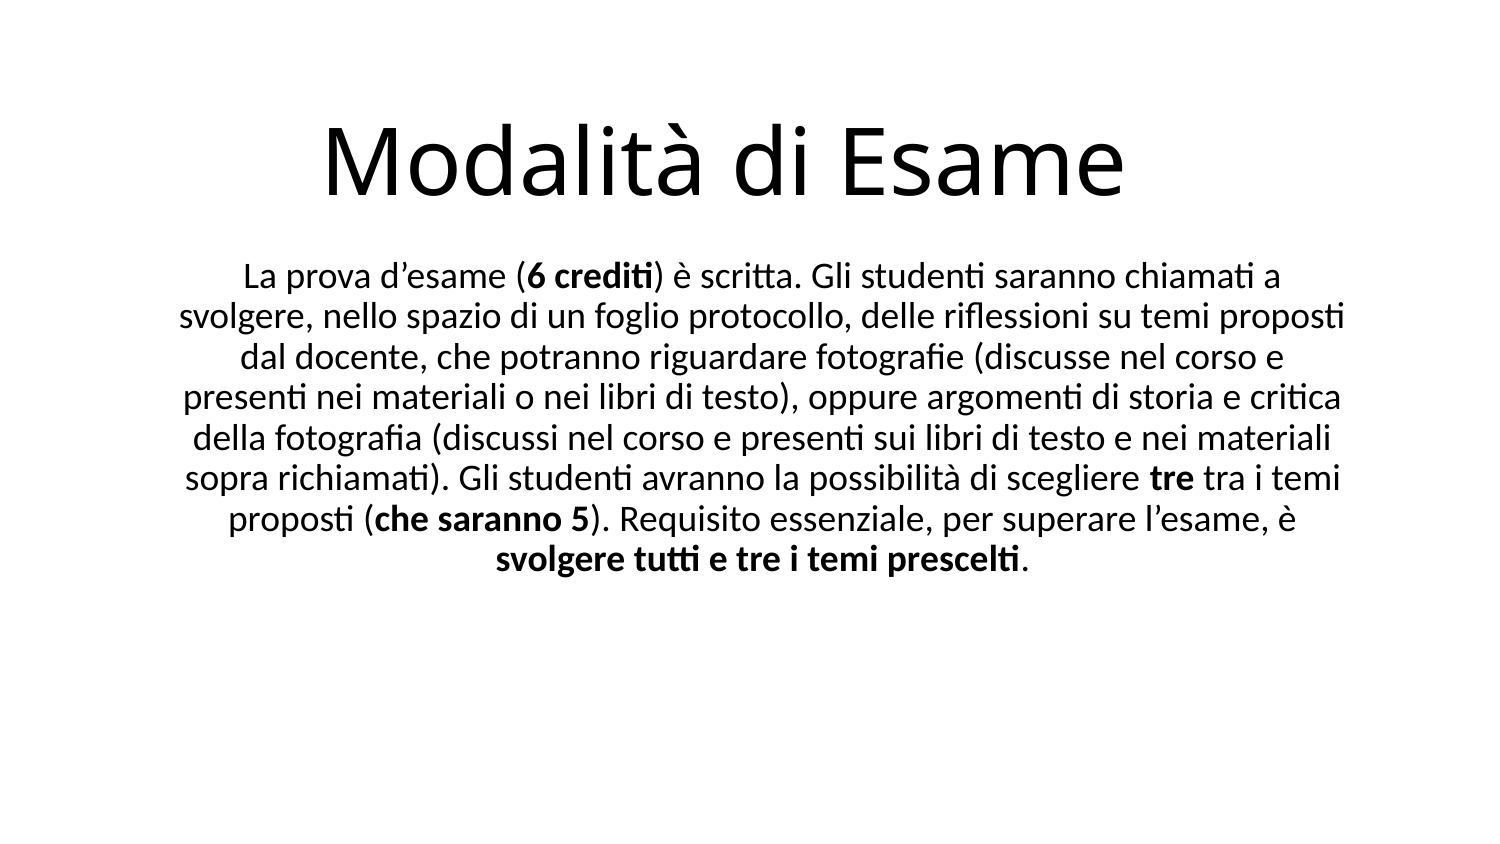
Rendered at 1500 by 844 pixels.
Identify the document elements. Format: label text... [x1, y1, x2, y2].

subtitle La prova d’esame (6 crediti) è scritta. Gli studenti saranno chiamati a svolgere, nello spazio di un foglio protocollo, delle riflessioni su temi proposti dal docente, che potranno riguardare fotografie (discusse nel corso e presenti nei materiali o nei libri di testo), oppure argomenti di storia e critica della fotografia (discussi nel corso e presenti sui libri di testo e nei materiali sopra richiamati). Gli studenti avranno la possibilità di scegliere tre tra i temi proposti (che saranno 5). Requisito essenziale, per superare l’esame, è svolgere tutti e tre i temi prescelti. [161, 248, 1364, 767]
title Modalità di Esame [161, 0, 1287, 224]
